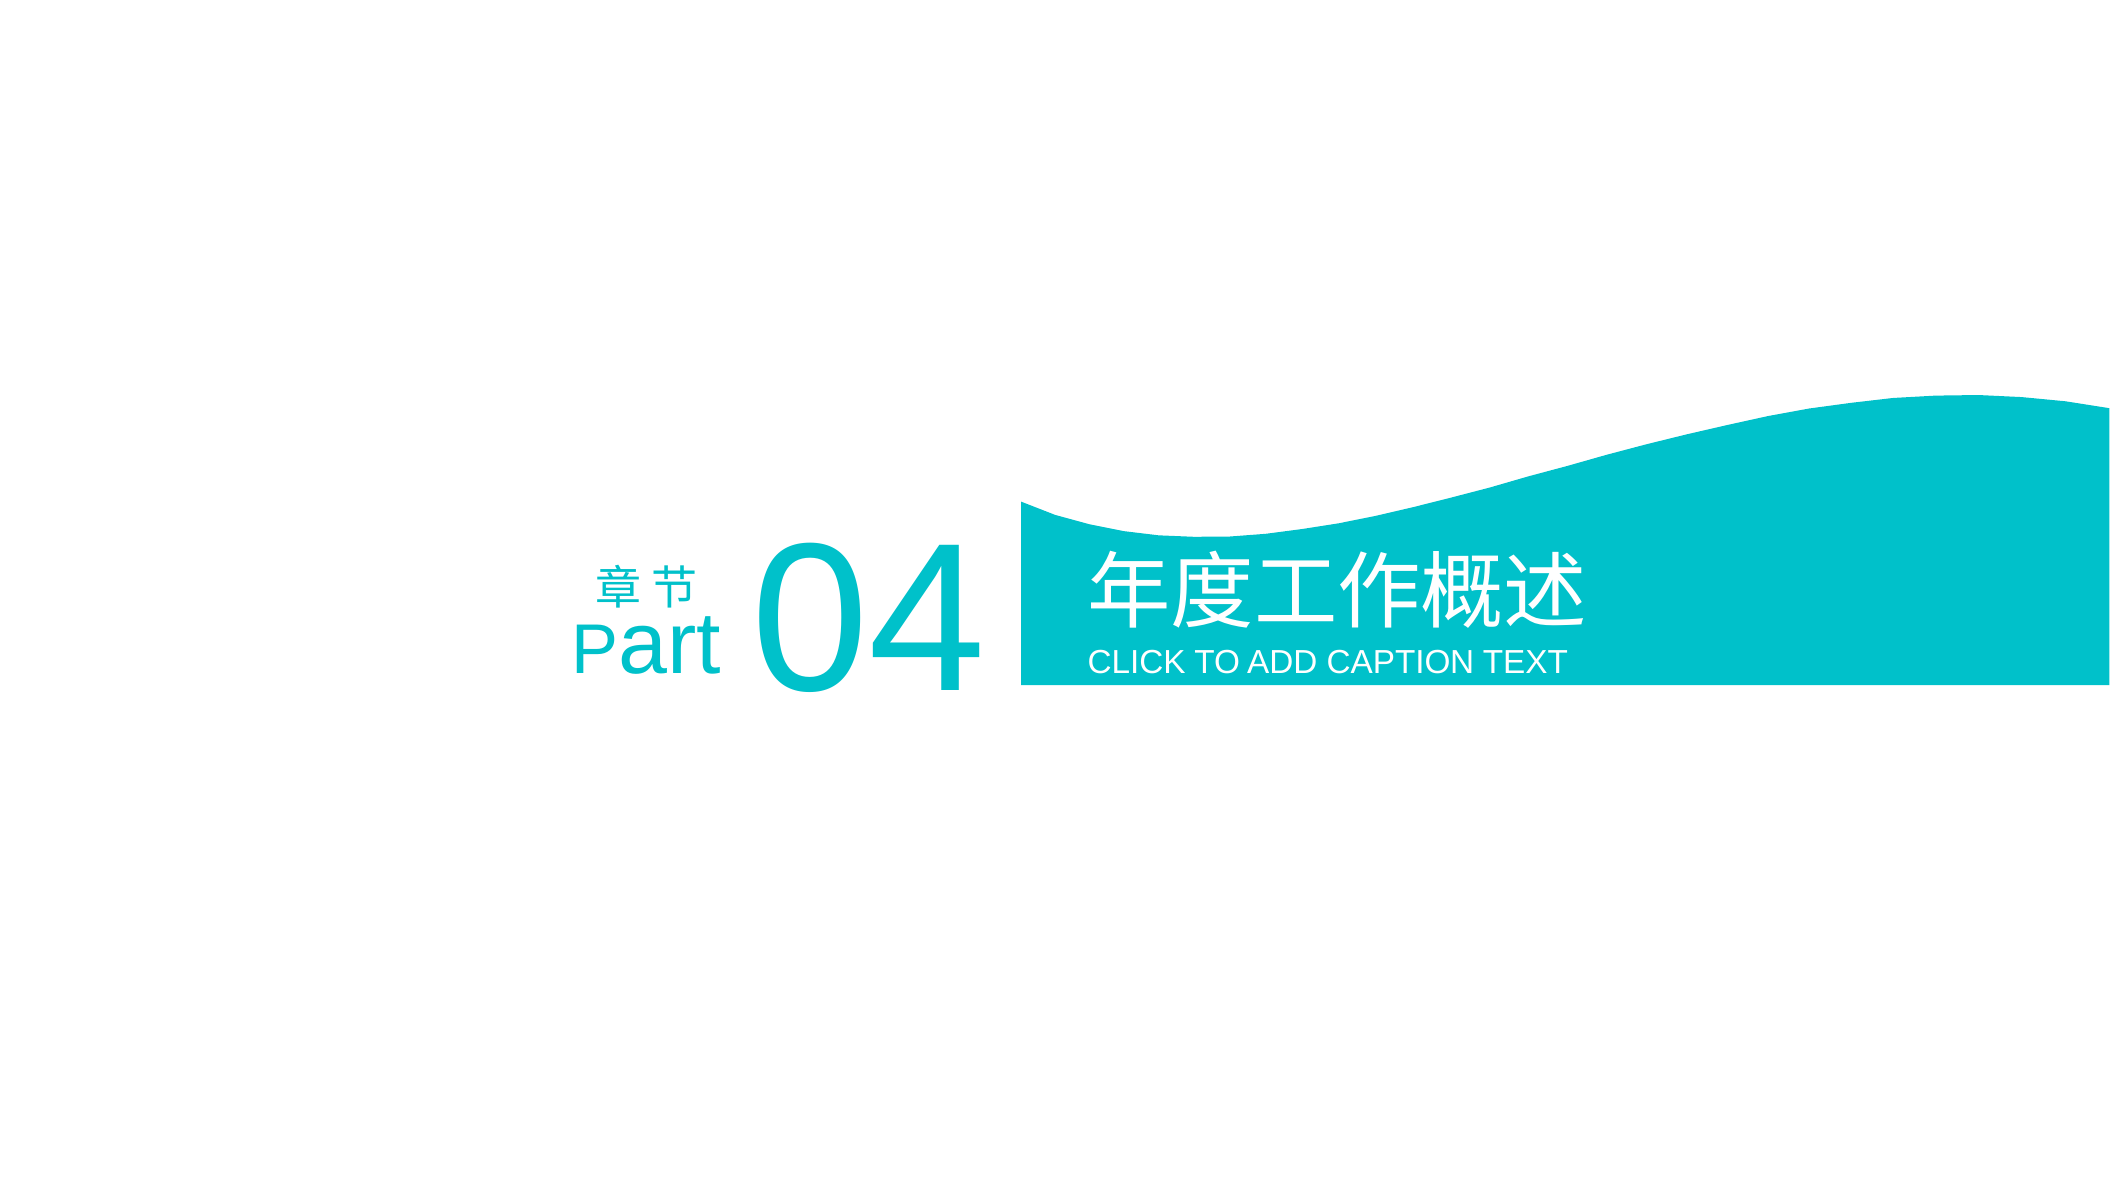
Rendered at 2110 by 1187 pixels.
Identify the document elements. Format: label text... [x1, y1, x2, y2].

text_box 年度工作概述 [1087, 549, 1693, 640]
text_box CLICK TO ADD CAPTION TEXT [1087, 644, 1693, 681]
text_box 章 节 [595, 558, 698, 614]
text_box [1021, 395, 2110, 686]
text_box Part [571, 586, 722, 692]
text_box 04 [751, 479, 986, 733]
